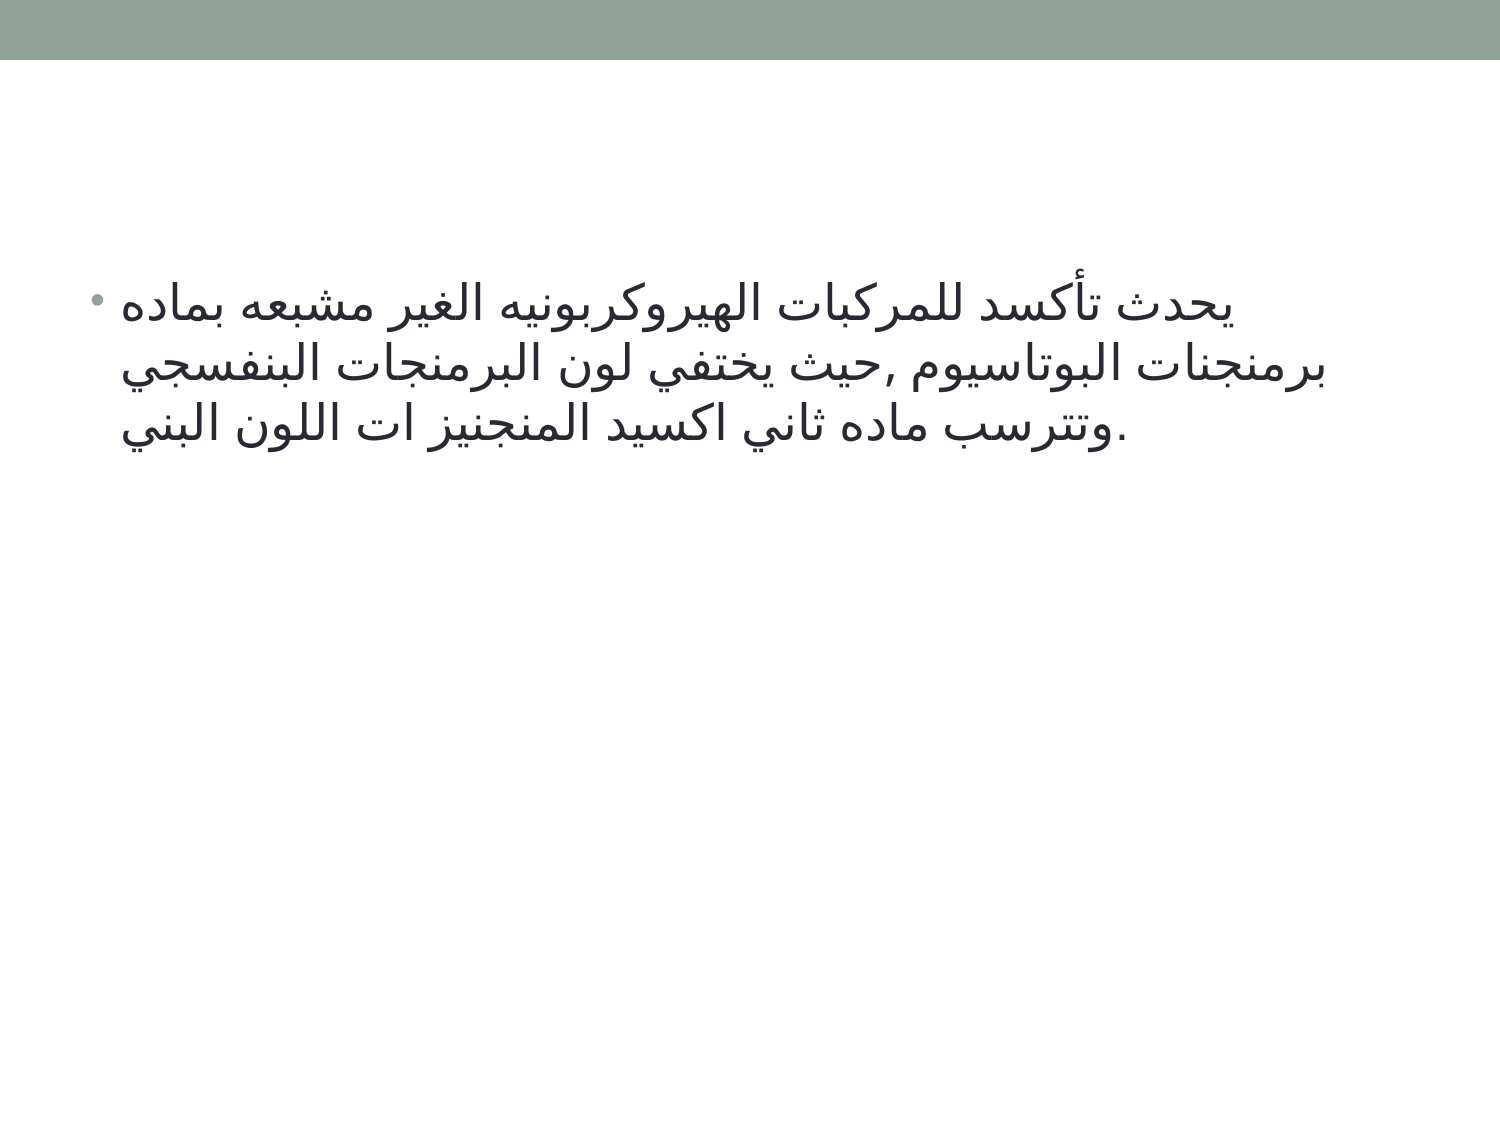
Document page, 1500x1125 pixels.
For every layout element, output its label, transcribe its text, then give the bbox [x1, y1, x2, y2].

list يحدث تأكسد للمركبات الهيروكربونيه الغير مشبعه بماده برمنجنات البوتاسيوم ,حيث يختفي لون البرمنجات البنفسجي وتترسب ماده ثاني اكسيد المنجنيز ات اللون البني. [75, 262, 1425, 1063]
